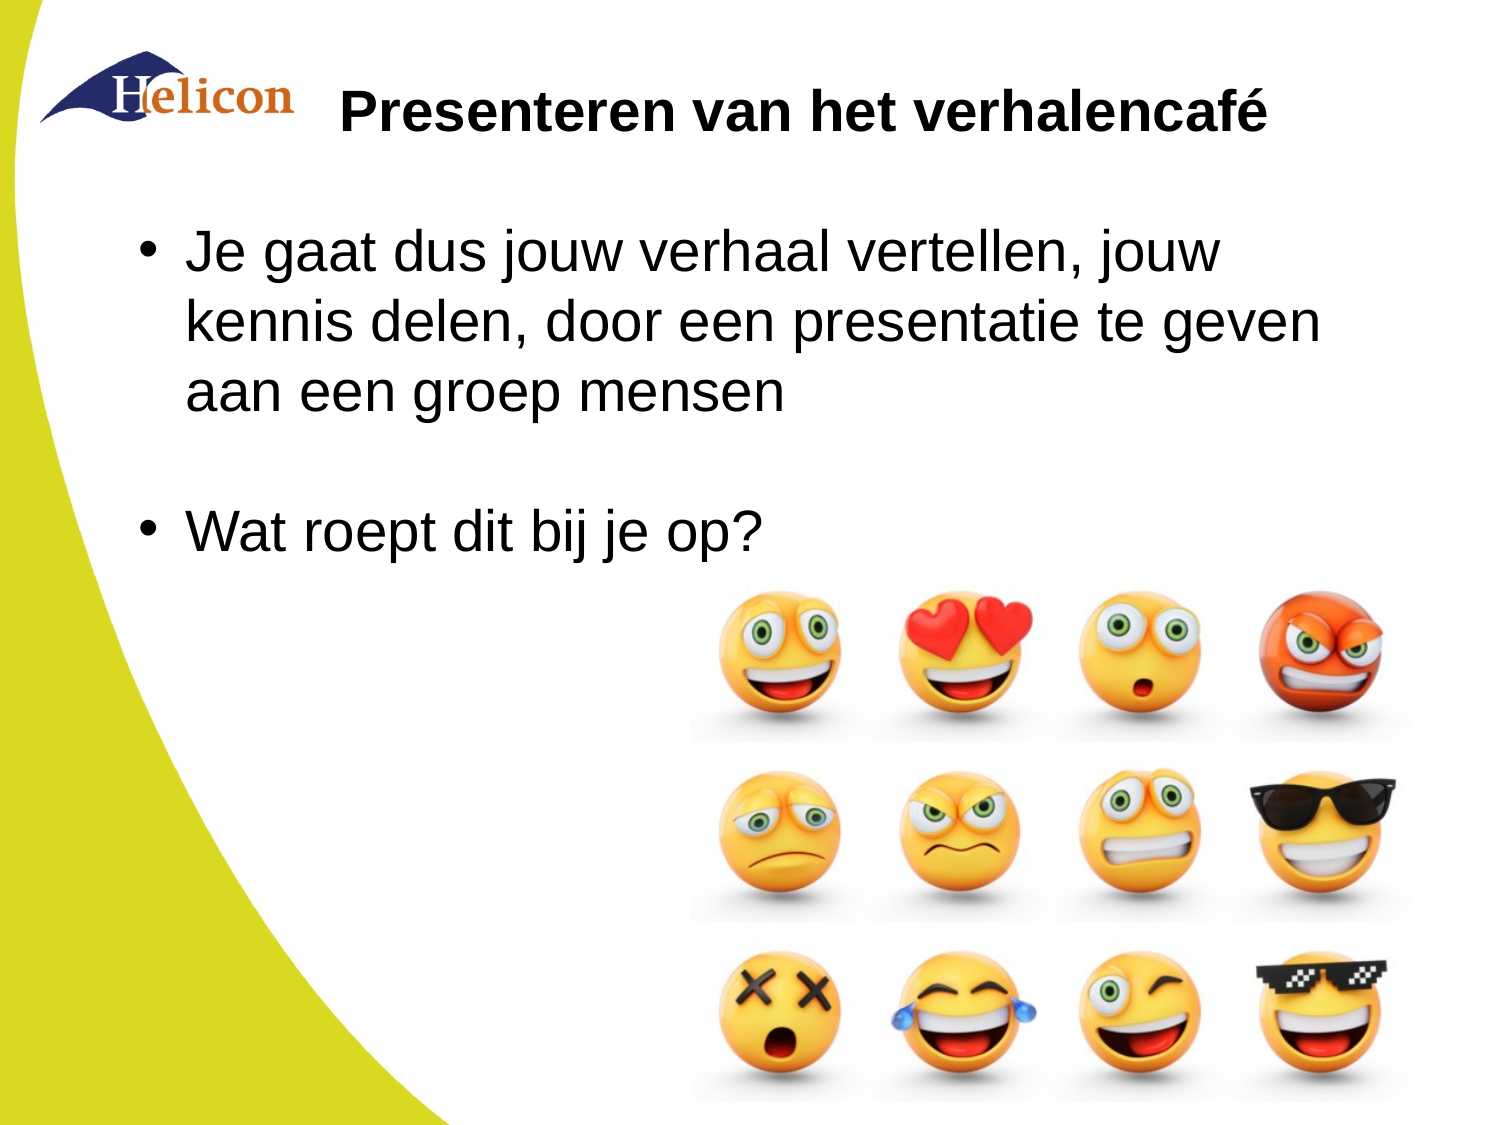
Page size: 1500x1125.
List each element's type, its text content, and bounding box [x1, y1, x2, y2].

picture [0, 0, 1500, 1125]
text_box Je gaat dus jouw verhaal vertellen, jouw kennis delen, door een presentatie te geven aan een groep mensen Wat roept dit bij je op? [123, 205, 1356, 571]
title Presenteren van het verhalencafé [324, 54, 1415, 161]
